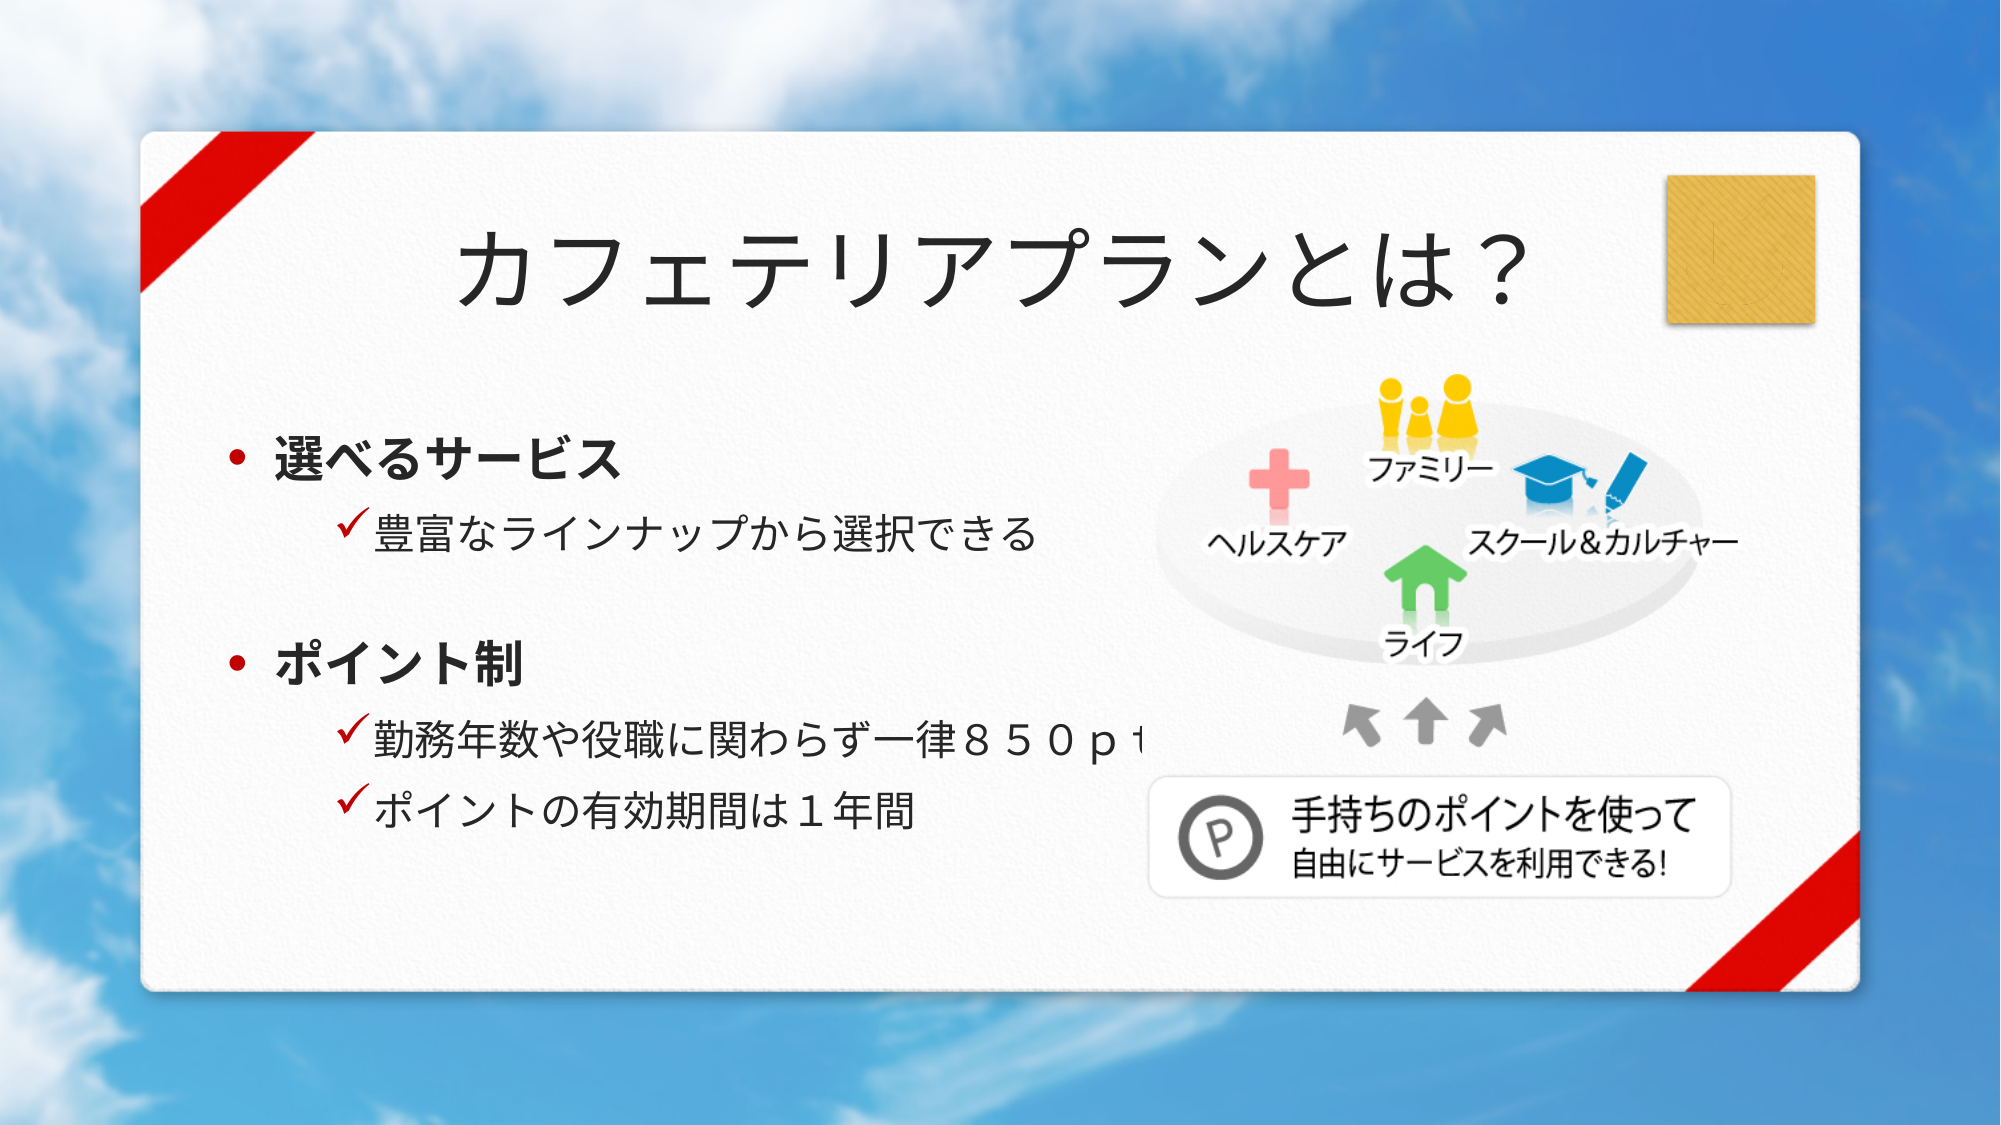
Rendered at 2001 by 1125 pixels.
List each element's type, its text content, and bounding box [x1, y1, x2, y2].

text_box [1667, 175, 1816, 324]
list 選べるサービス 豊富なラインナップから選択できる ポイント制 勤務年数や役職に関わらず一律８５０ｐｔ付与 ポイントの有効期間は１年間 [212, 419, 1788, 964]
picture [0, 0, 2001, 1125]
title カフェテリアプランとは？ [212, 161, 1788, 375]
